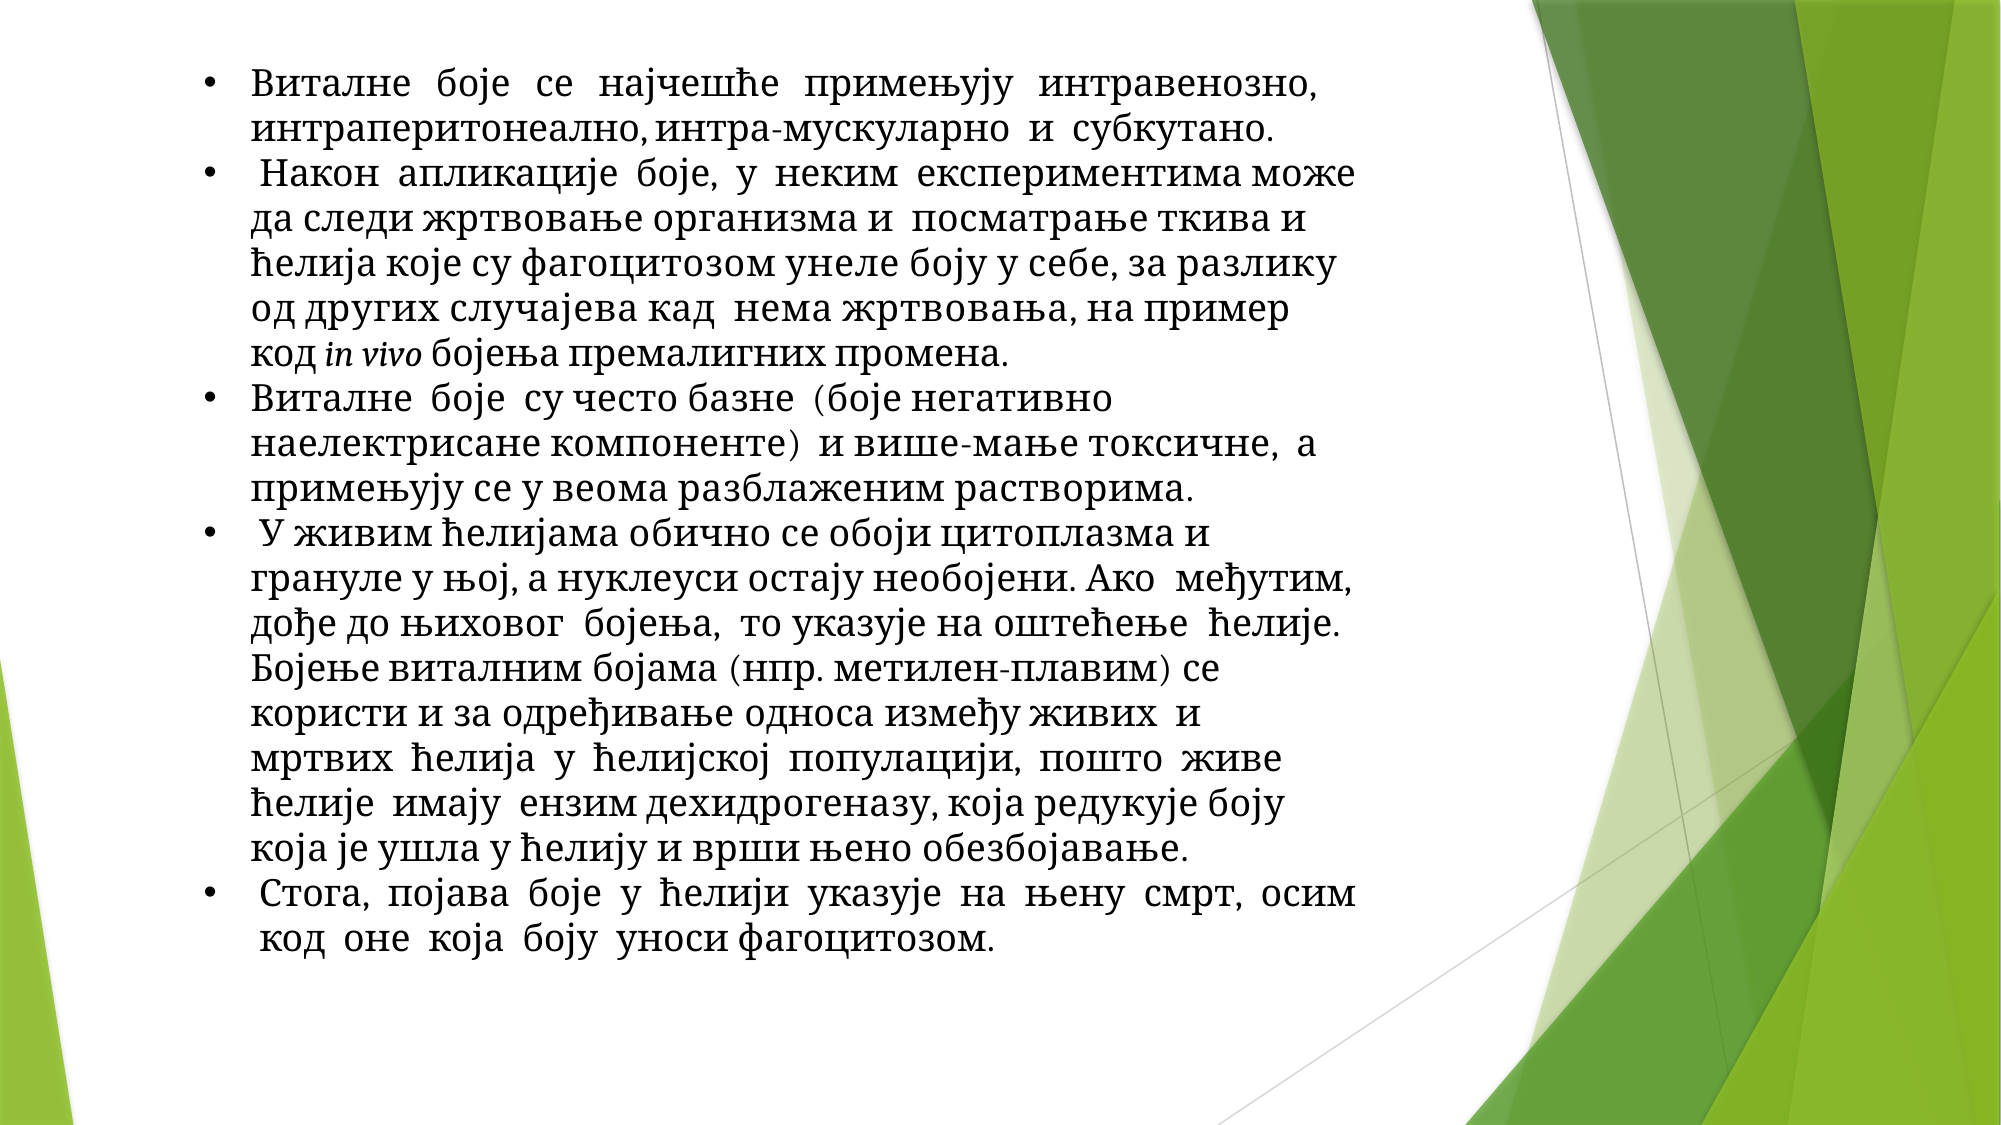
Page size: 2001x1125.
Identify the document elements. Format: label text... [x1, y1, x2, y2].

text_box Виталне боје се најчешће примењују интравенозно, интраперитонеално, интра-мускуларно и субкутано. Након апликације боје, у неким експериментима може да следи жртвовање организма и посматрање ткива и ћелија које су фагоцитозом унеле боју у себе, за разлику од других случајева кад нема жртвовања, на пример код in vivo бојења премалигних промена. Виталне боје су често базне (боје негативно наелектрисане компоненте) и више-мање токсичне, а примењују се у веома разблаженим растворима. У живим ћелијама обично се обоји цитоплазма и грануле у њој, а нуклеуси остају необојени. Ако међутим, дође до њиховог бојења, то указује на оштећење ћелије. Бојење виталним бојама (нпр. метилен-плавим) се користи и за одређивање односа између живих и мртвих ћелија у ћелијској популацији, пошто живе ћелије имају ензим дехидрогеназу, која редукује боју која је ушла у ћелију и врши њено обезбојавање. Стога, појава боје у ћелији указује на њену смрт, осим код оне која боју уноси фагоцитозом. [53, 51, 1501, 966]
